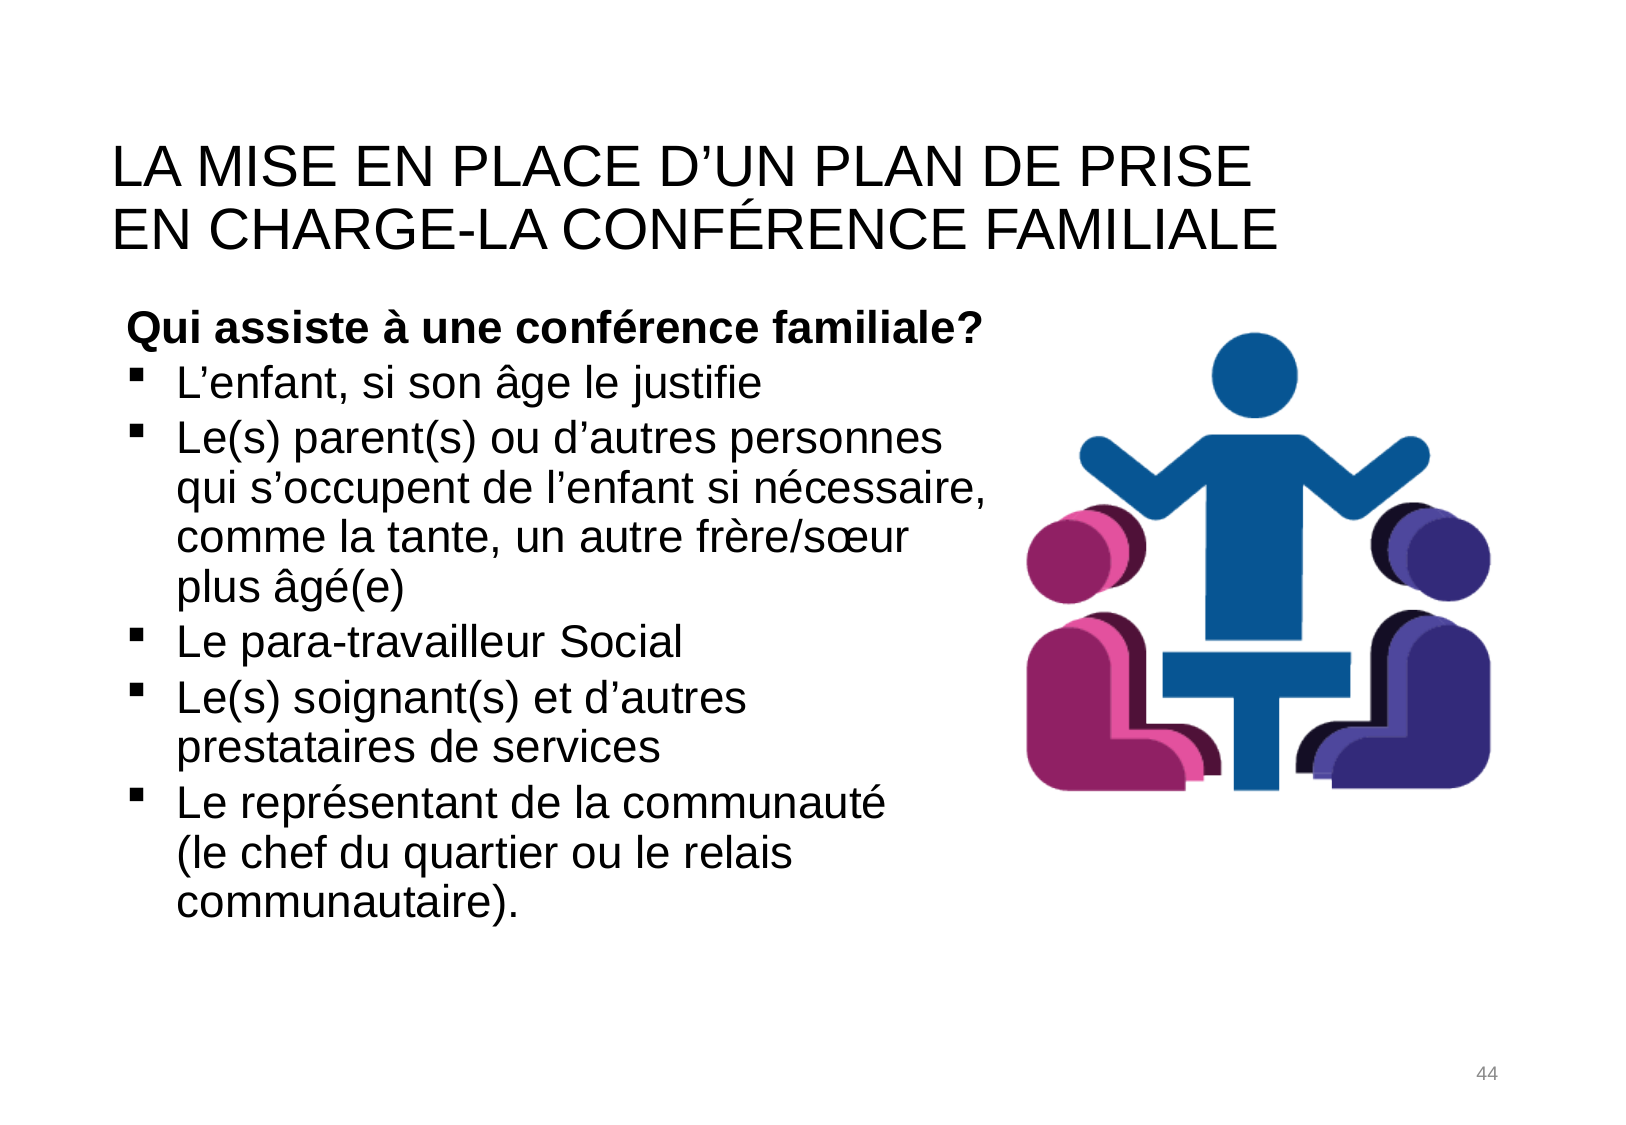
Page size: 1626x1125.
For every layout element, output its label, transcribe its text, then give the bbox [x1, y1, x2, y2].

title La mise en place d’un plan de prise en charge-la conférence familiale [111, 59, 1514, 270]
picture [1017, 298, 1514, 1015]
slide_number 44 [1147, 1042, 1514, 1103]
list Qui assiste à une conférence familiale? L’enfant, si son âge le justifie Le(s) parent(s) ou d’autres personnes qui s’occupent de l’enfant si nécessaire, comme la tante, un autre frère/sœur plus âgé(e) Le para-travailleur Social Le(s) soignant(s) et d’autres prestataires de services Le représentant de la communauté (le chef du quartier ou le relais communautaire). [111, 297, 991, 1014]
